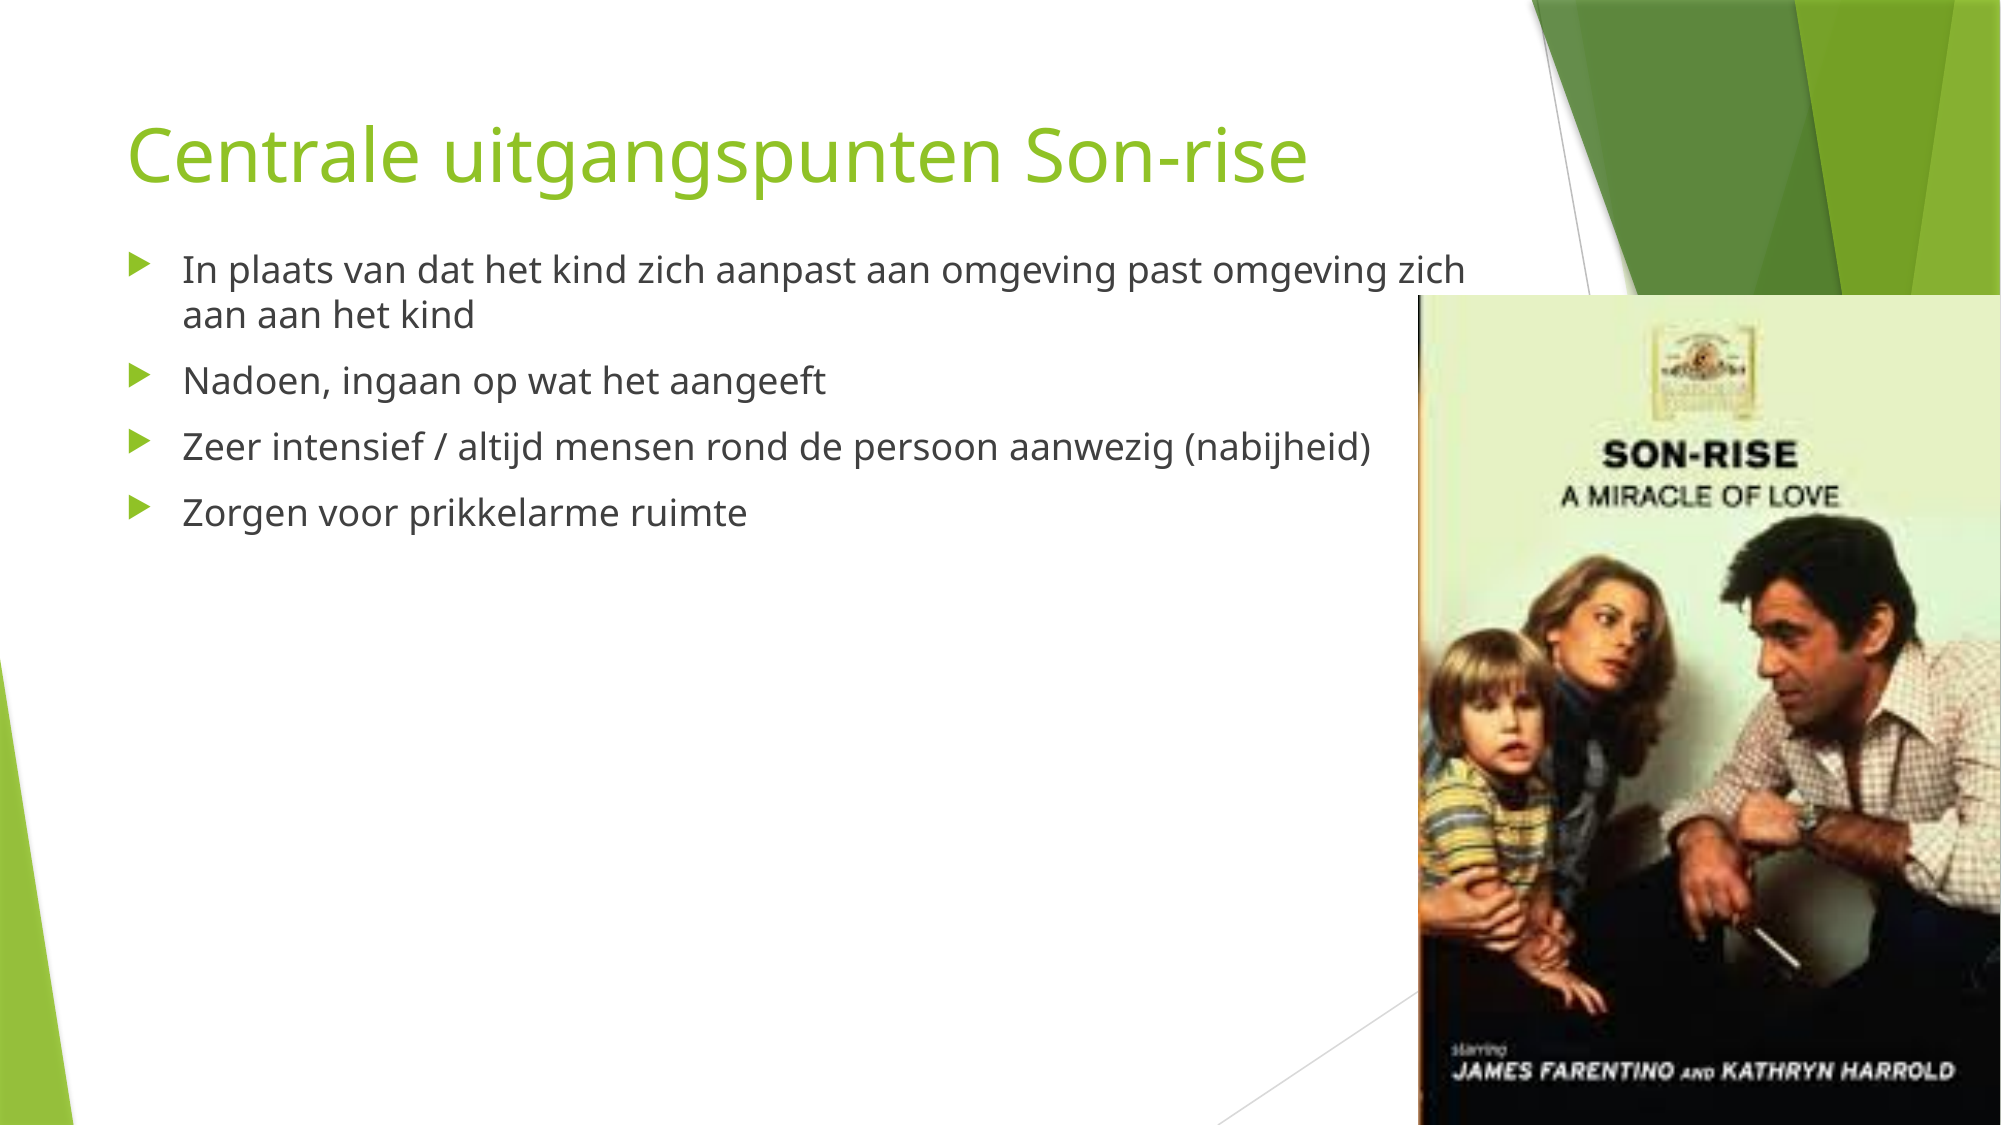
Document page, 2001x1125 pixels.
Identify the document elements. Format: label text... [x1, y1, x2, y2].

title Centrale uitgangspunten Son-rise [111, 99, 1522, 238]
picture [1417, 295, 2000, 1125]
list In plaats van dat het kind zich aanpast aan omgeving past omgeving zich aan aan het kind Nadoen, ingaan op wat het aangeeft Zeer intensief / altijd mensen rond de persoon aanwezig (nabijheid) Zorgen voor prikkelarme ruimte [111, 238, 1522, 876]
